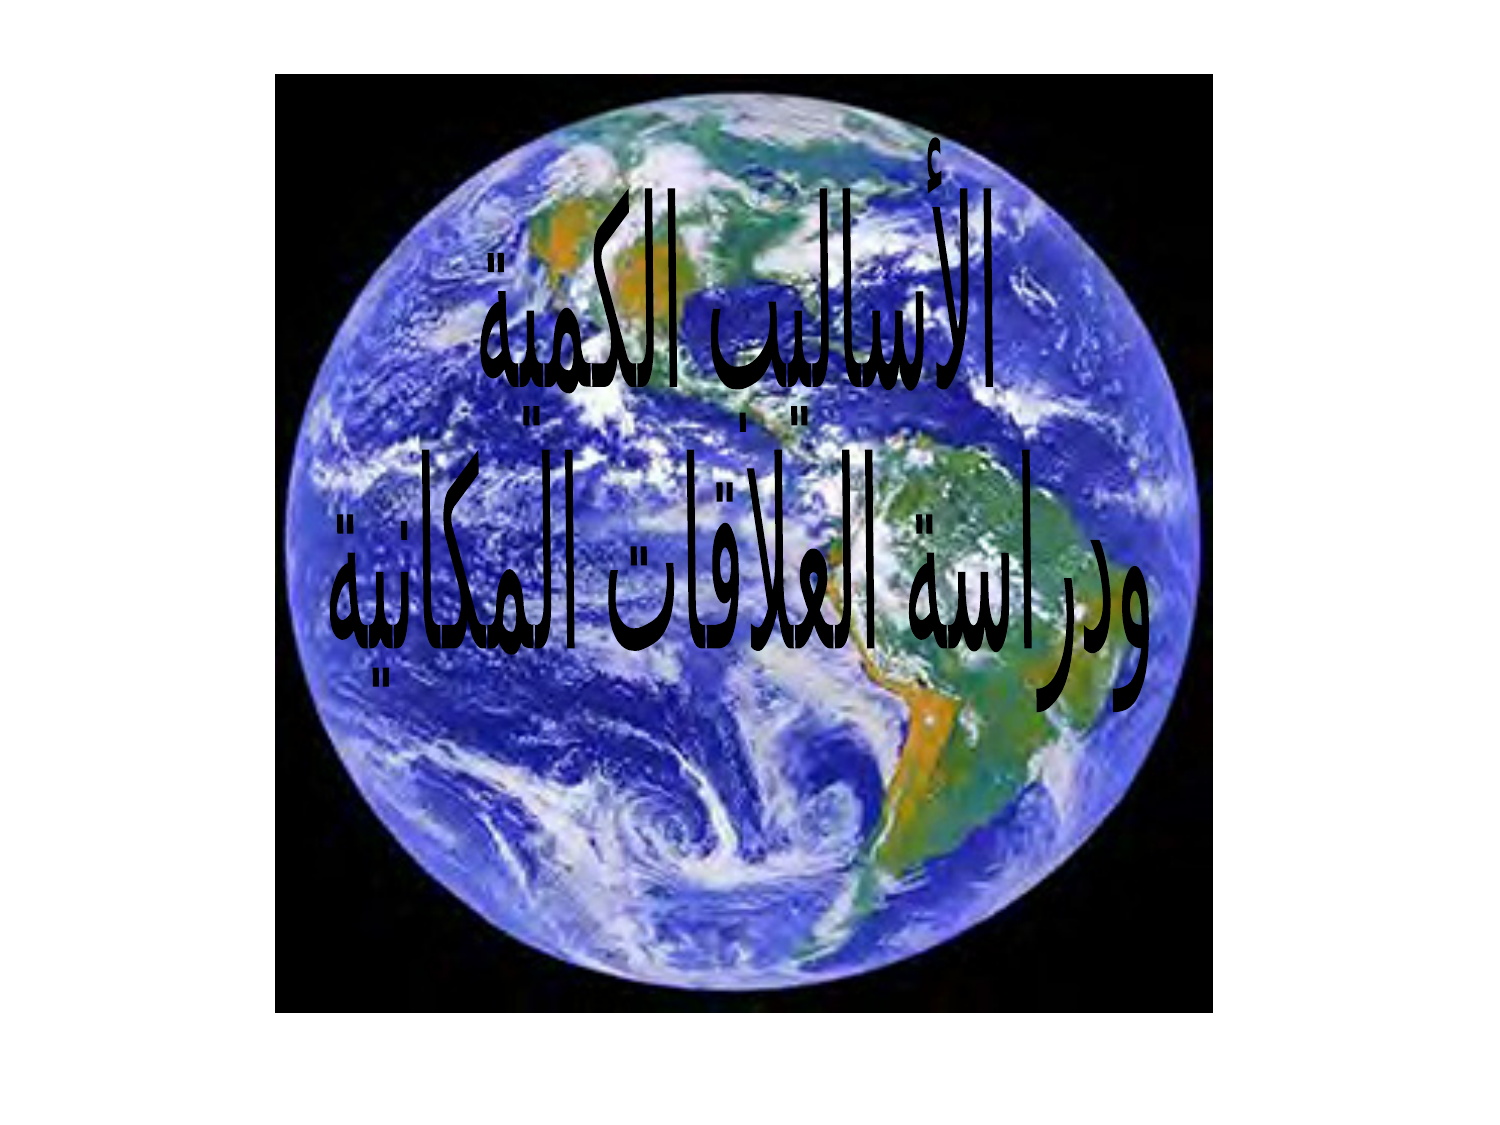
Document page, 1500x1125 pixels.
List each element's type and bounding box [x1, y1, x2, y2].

picture [274, 74, 1213, 1013]
